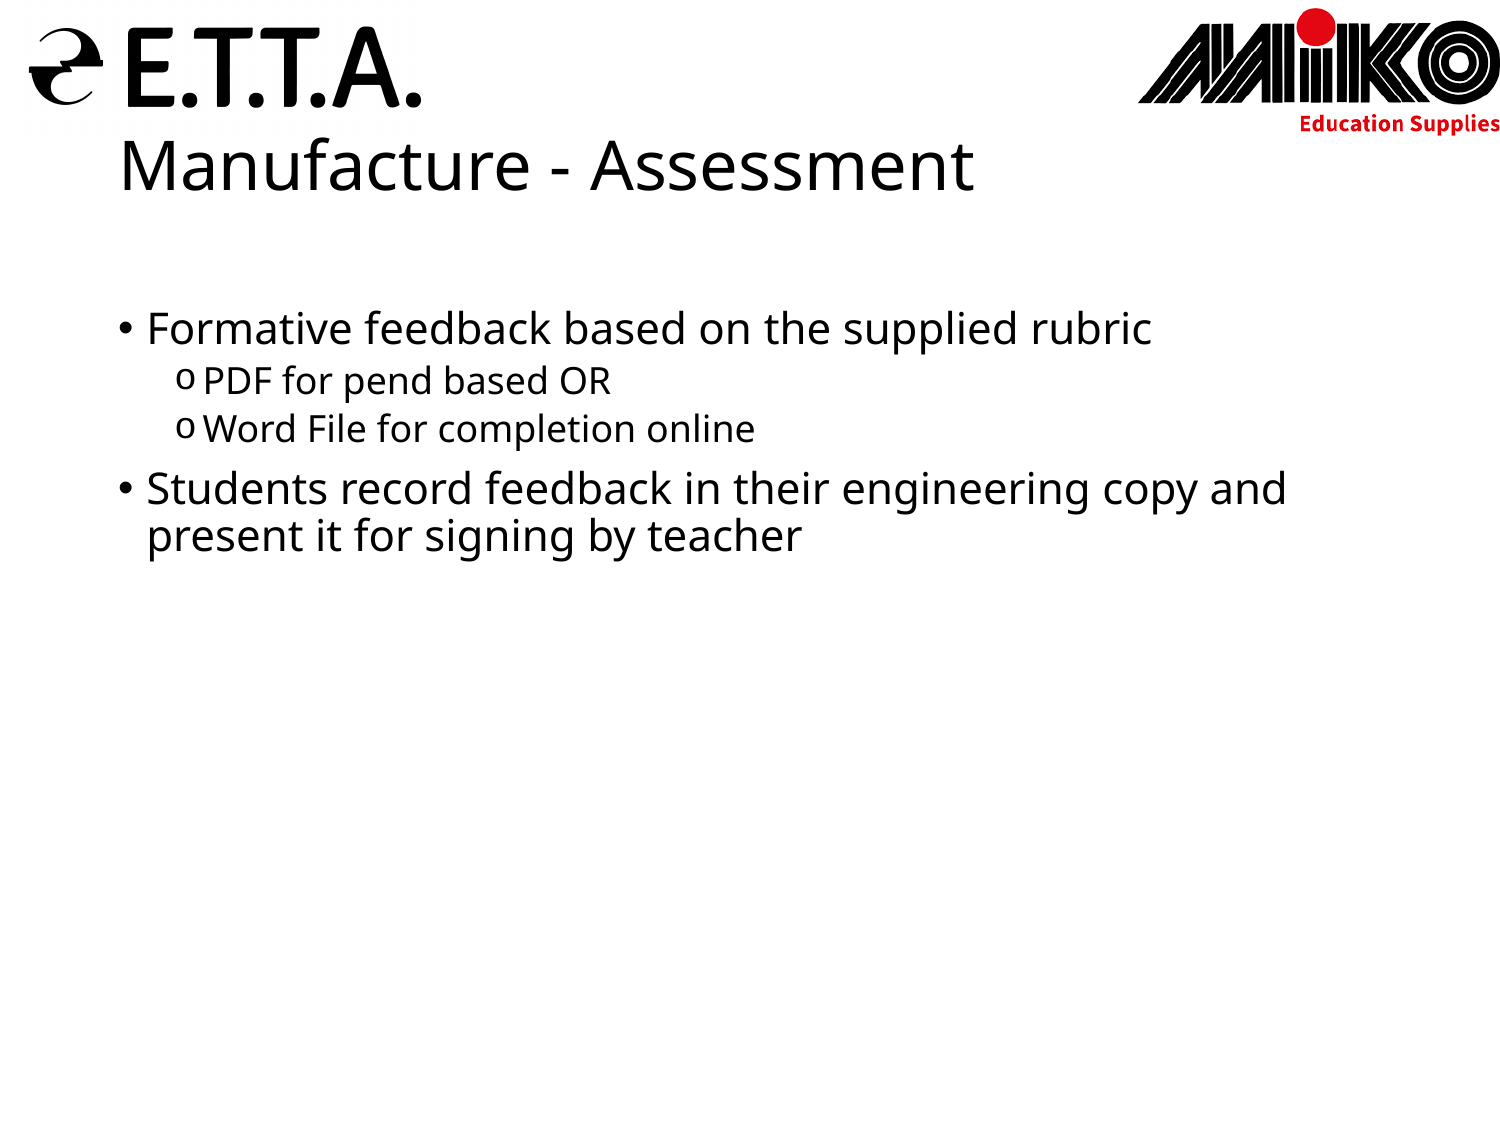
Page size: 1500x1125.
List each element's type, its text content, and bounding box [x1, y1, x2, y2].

list Formative feedback based on the supplied rubric PDF for pend based OR Word File for completion online Students record feedback in their engineering copy and present it for signing by teacher [103, 299, 1397, 1014]
picture [1138, 8, 1500, 140]
title Manufacture - Assessment [103, 59, 1397, 278]
picture [12, 0, 425, 138]
